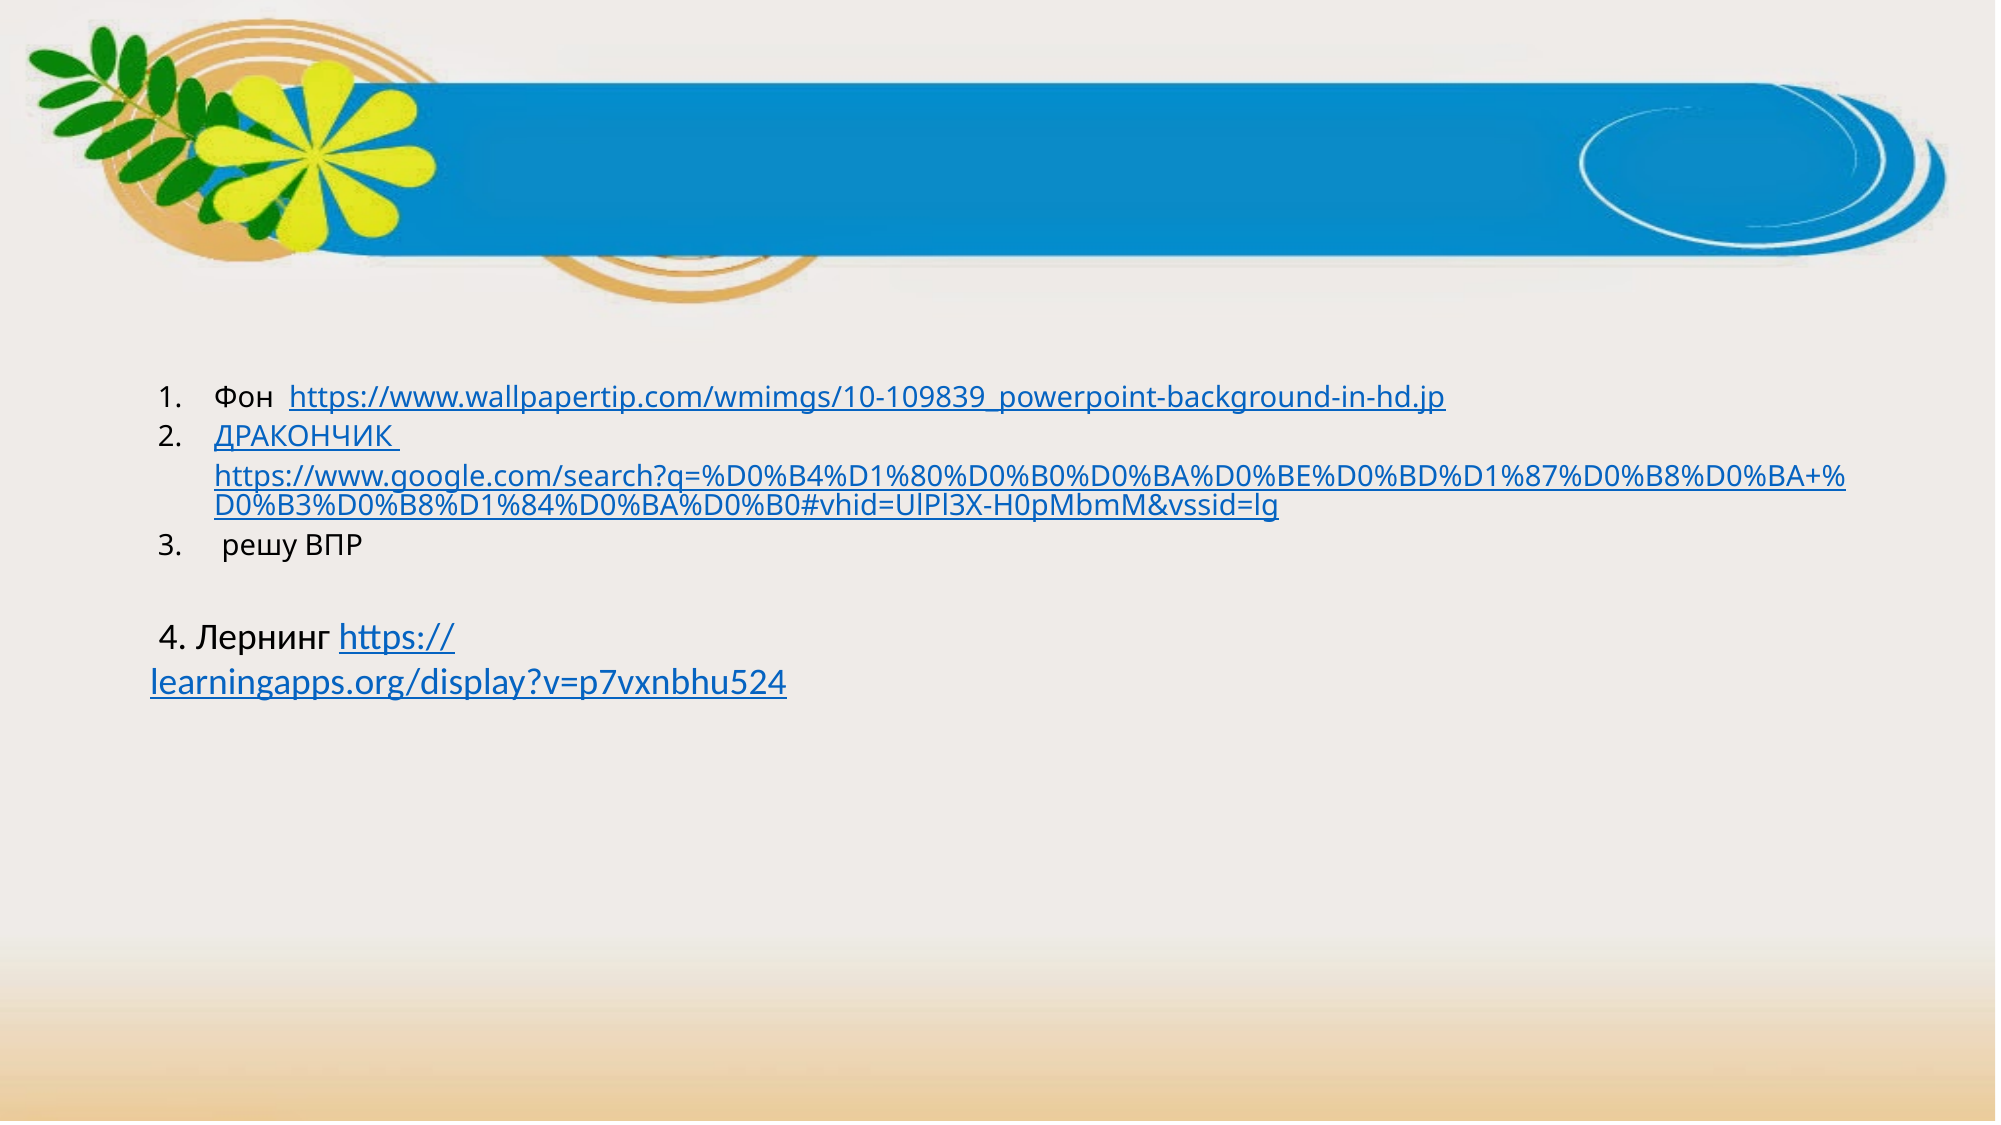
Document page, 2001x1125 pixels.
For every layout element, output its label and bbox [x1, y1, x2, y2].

text_box [135, 370, 1875, 756]
picture [0, 0, 1996, 1121]
